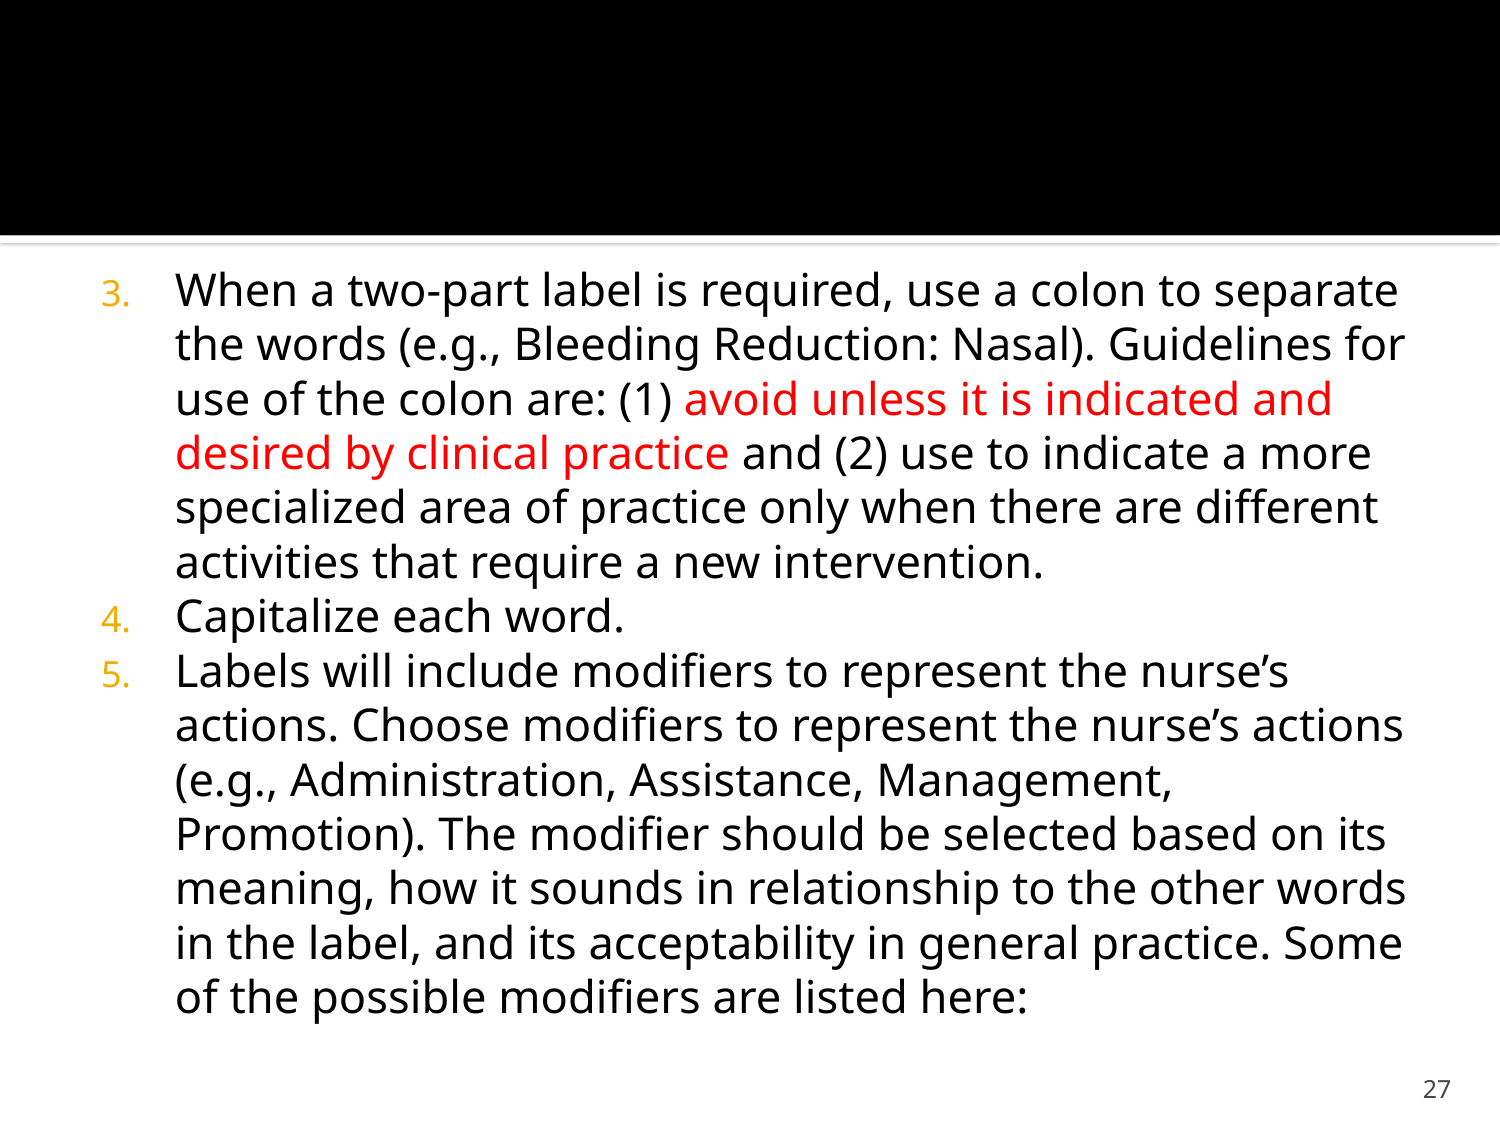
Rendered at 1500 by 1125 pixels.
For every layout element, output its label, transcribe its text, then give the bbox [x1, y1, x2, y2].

slide_number 27 [1345, 1062, 1467, 1108]
list When a two-part label is required, use a colon to separate the words (e.g., Bleeding Reduction: Nasal). Guidelines for use of the colon are: (1) avoid unless it is indicated and desired by clinical practice and (2) use to indicate a more specialized area of practice only when there are different activities that require a new intervention. Capitalize each word. Labels will include modifiers to represent the nurse’s actions. Choose modifiers to represent the nurse’s actions (e.g., Administration, Assistance, Management, Promotion). The modifier should be selected based on its meaning, how it sounds in relationship to the other words in the label, and its acceptability in general practice. Some of the possible modifiers are listed here: [75, 246, 1425, 1050]
